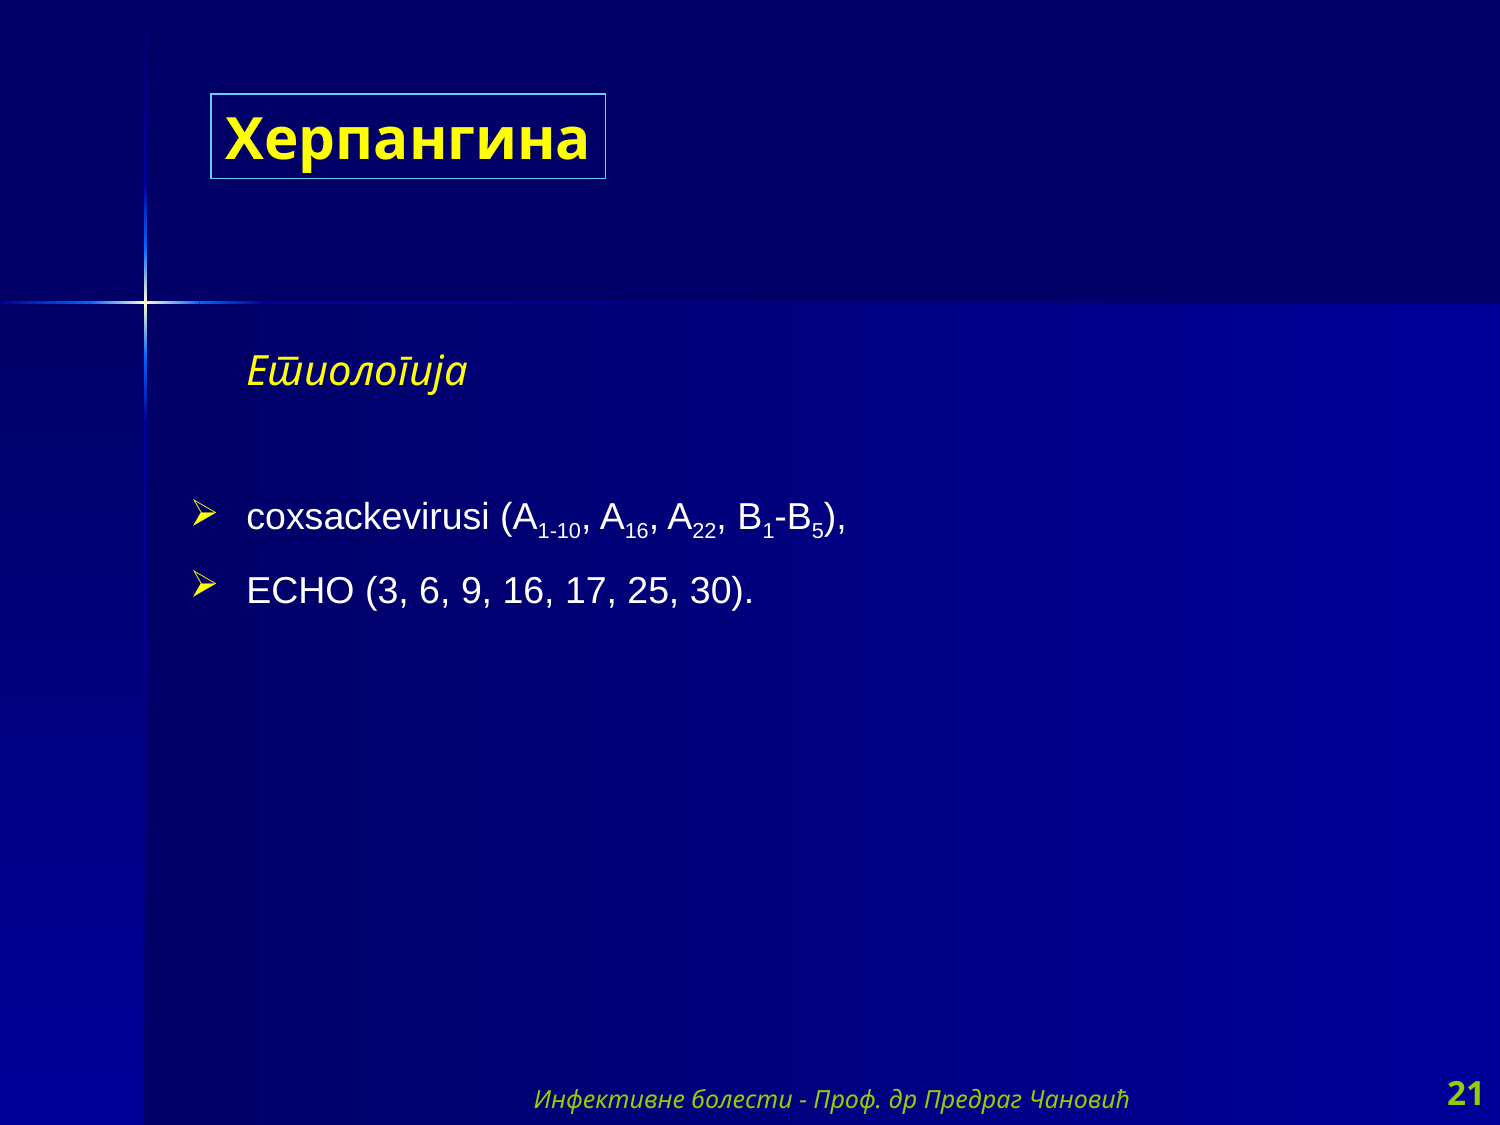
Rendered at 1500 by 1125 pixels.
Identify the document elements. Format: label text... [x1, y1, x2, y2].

text_box Етиологија [231, 336, 483, 401]
slide_number 21 [1345, 1049, 1500, 1125]
footer Инфективне болести - Проф. др Предраг Чановић [430, 1049, 1235, 1125]
text_box coxsackevirusi (A1-10, A16, A22, B1-B5), ECHO (3, 6, 9, 16, 17, 25, 30). [175, 459, 1295, 618]
text_box Херпангина [211, 93, 606, 179]
